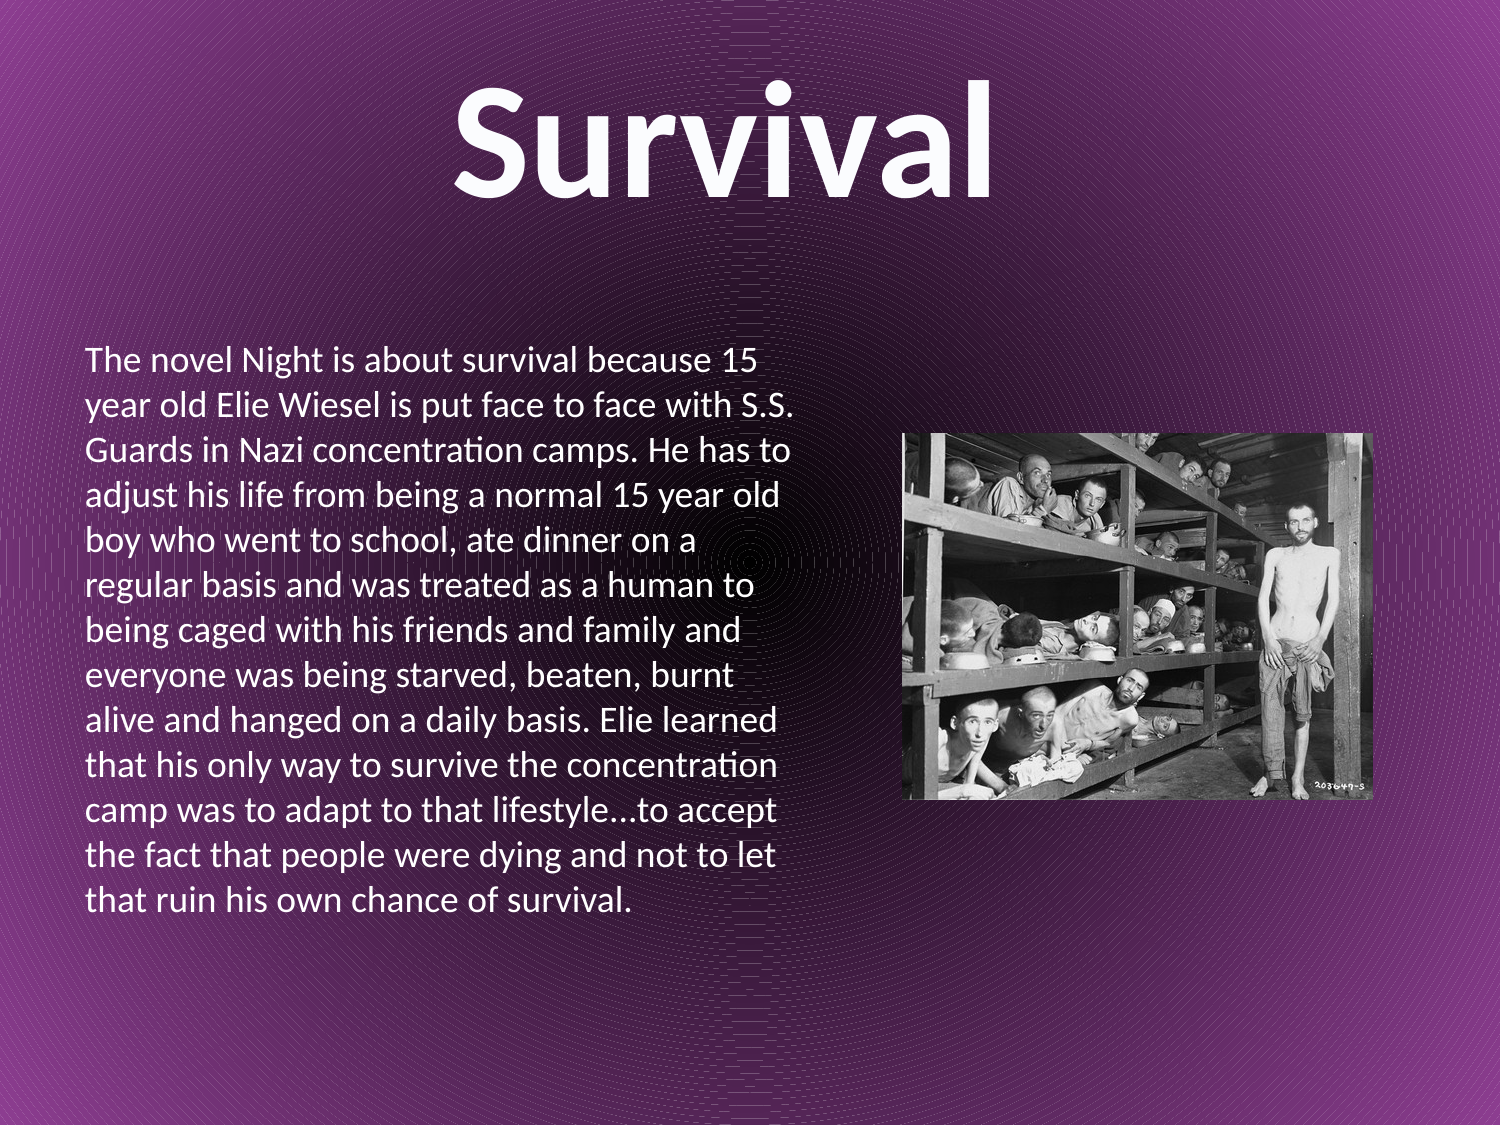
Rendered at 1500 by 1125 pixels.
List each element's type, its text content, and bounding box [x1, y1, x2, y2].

picture [902, 433, 1373, 800]
text_box The novel Night is about survival because 15 year old Elie Wiesel is put face to face with S.S. Guards in Nazi concentration camps. He has to adjust his life from being a normal 15 year old boy who went to school, ate dinner on a regular basis and was treated as a human to being caged with his friends and family and everyone was being starved, beaten, burnt alive and hanged on a daily basis. Elie learned that his only way to survive the concentration camp was to adapt to that lifestyle...to accept the fact that people were dying and not to let that ruin his own chance of survival. [70, 328, 821, 928]
text_box Survival [436, 23, 1015, 239]
